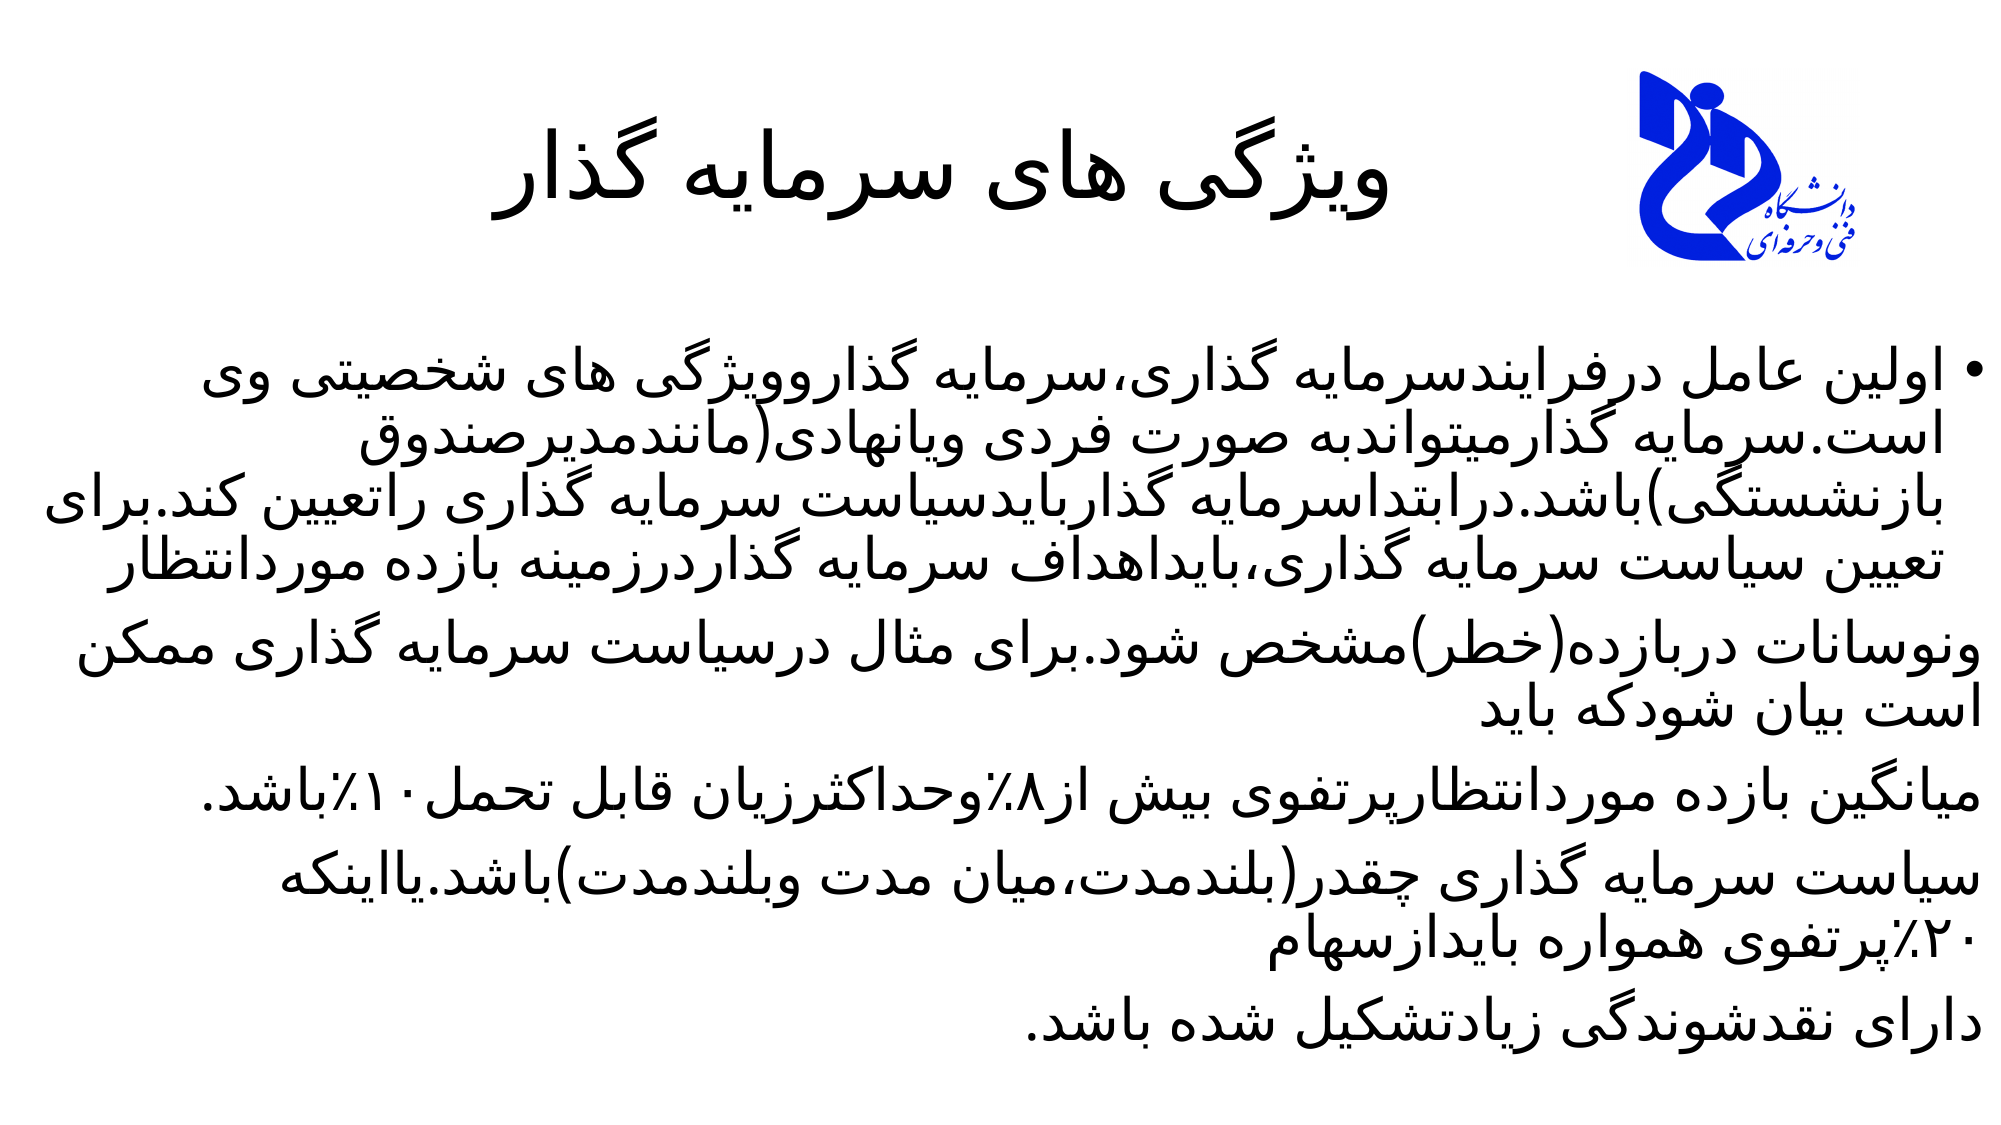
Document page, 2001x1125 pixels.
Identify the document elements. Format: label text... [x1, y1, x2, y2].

title ویژگی های سرمایه گذار [137, 59, 1603, 278]
picture [1603, 57, 1885, 278]
list اولین عامل درفرایندسرمایه گذاری،سرمایه گذاروویژگی های شخصیتی وی است.سرمایه گذارمیتواندبه صورت فردی ویانهادی(مانندمدیرصندوق بازنشستگی)باشد.درابتداسرمایه گذاربایدسیاست سرمایه گذاری راتعیین کند.برای تعیین سیاست سرمایه گذاری،بایداهداف سرمایه گذاردرزمینه بازده موردانتظار ونوسانات دربازده(خطر)مشخص شود.برای مثال درسیاست سرمایه گذاری ممکن است بیان شودکه باید میانگین بازده موردانتظارپرتفوی بیش از۸٪وحداکثرزیان قابل تحمل۱۰٪باشد. سیاست سرمایه گذاری چقدر(بلندمدت،میان مدت وبلندمدت)باشد.یااینکه ۲۰٪پرتفوی همواره بایدازسهام دارای نقدشوندگی زیادتشکیل شده باشد. [0, 333, 2000, 1125]
